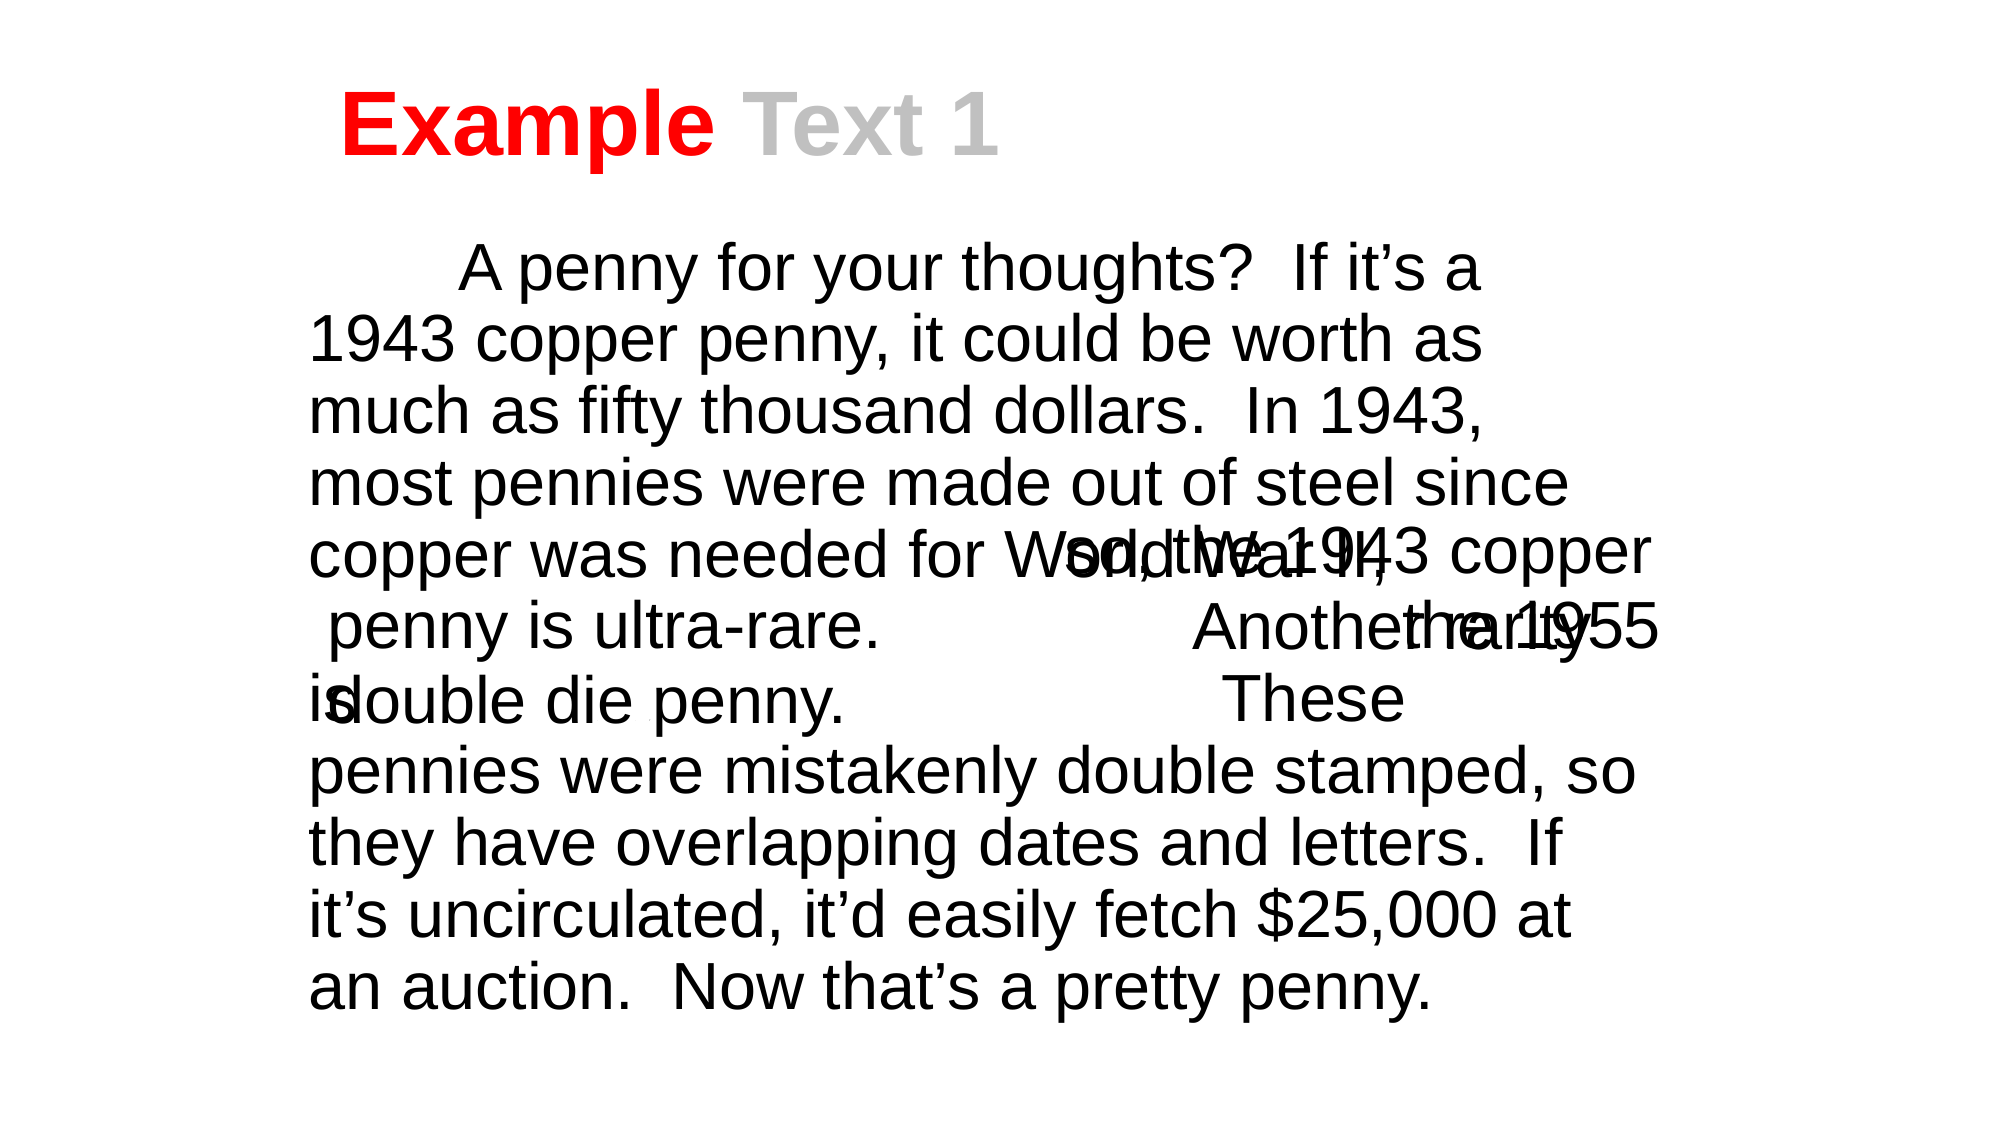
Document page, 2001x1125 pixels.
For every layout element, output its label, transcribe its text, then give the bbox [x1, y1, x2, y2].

text_box double die penny. [312, 649, 875, 745]
text_box the 1955 [1387, 574, 1750, 670]
list A penny for your thoughts? If it’s a 1943 copper penny, it could be worth as much as fifty thousand dollars. In 1943, most pennies were made out of steel since copper was needed for World War II, . . Another rarity is . . T These pennies were mistakenly double stamped, so they have overlapping dates and letters. If it’s uncirculated, it’d easily fetch $25,000 at an auction. Now that’s a pretty penny. [237, 224, 1663, 1075]
title Example Text 1 [324, 24, 1675, 213]
text_box penny is ultra-rare. [312, 574, 1013, 670]
text_box so, the 1943 copper [1049, 499, 1738, 595]
